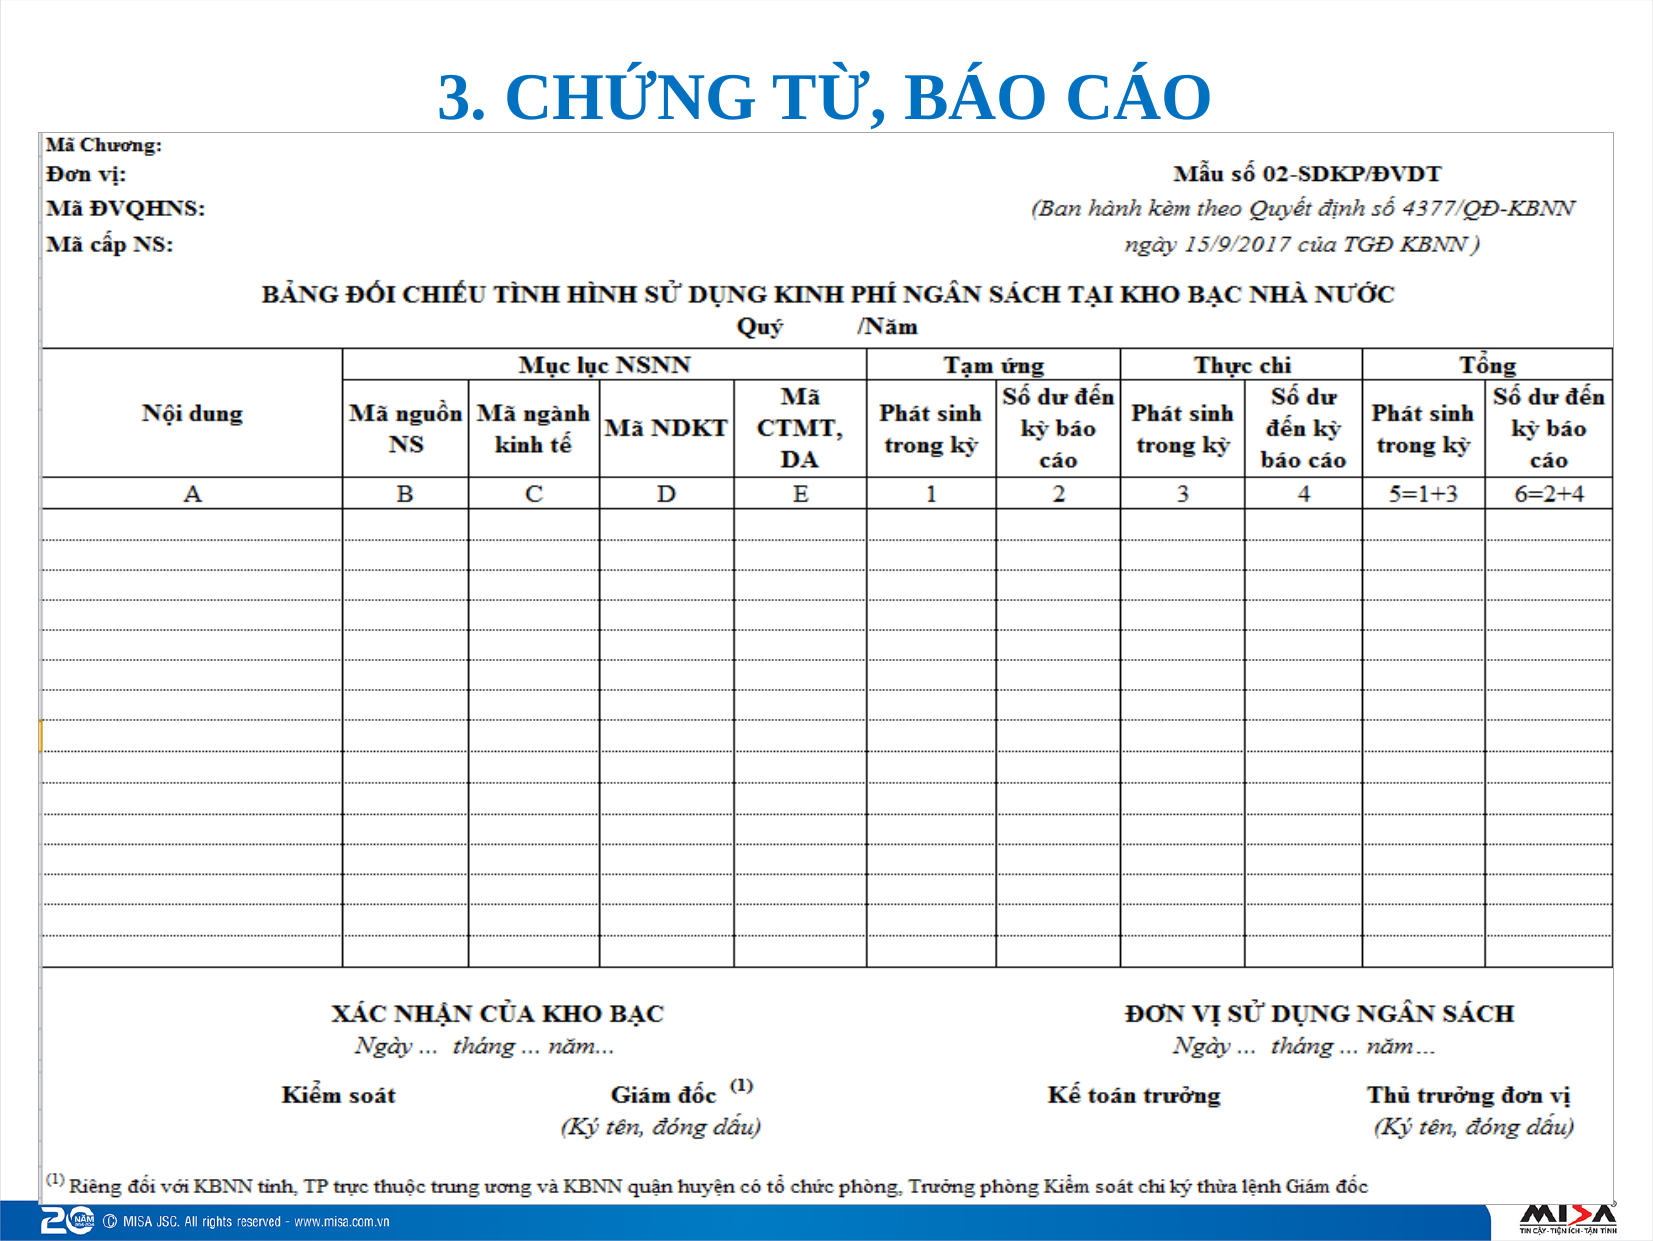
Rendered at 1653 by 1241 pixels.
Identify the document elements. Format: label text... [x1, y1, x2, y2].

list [38, 132, 1615, 1205]
picture [0, 0, 1653, 1241]
title 3. CHỨNG TỪ, BÁO CÁO [82, 49, 1570, 131]
